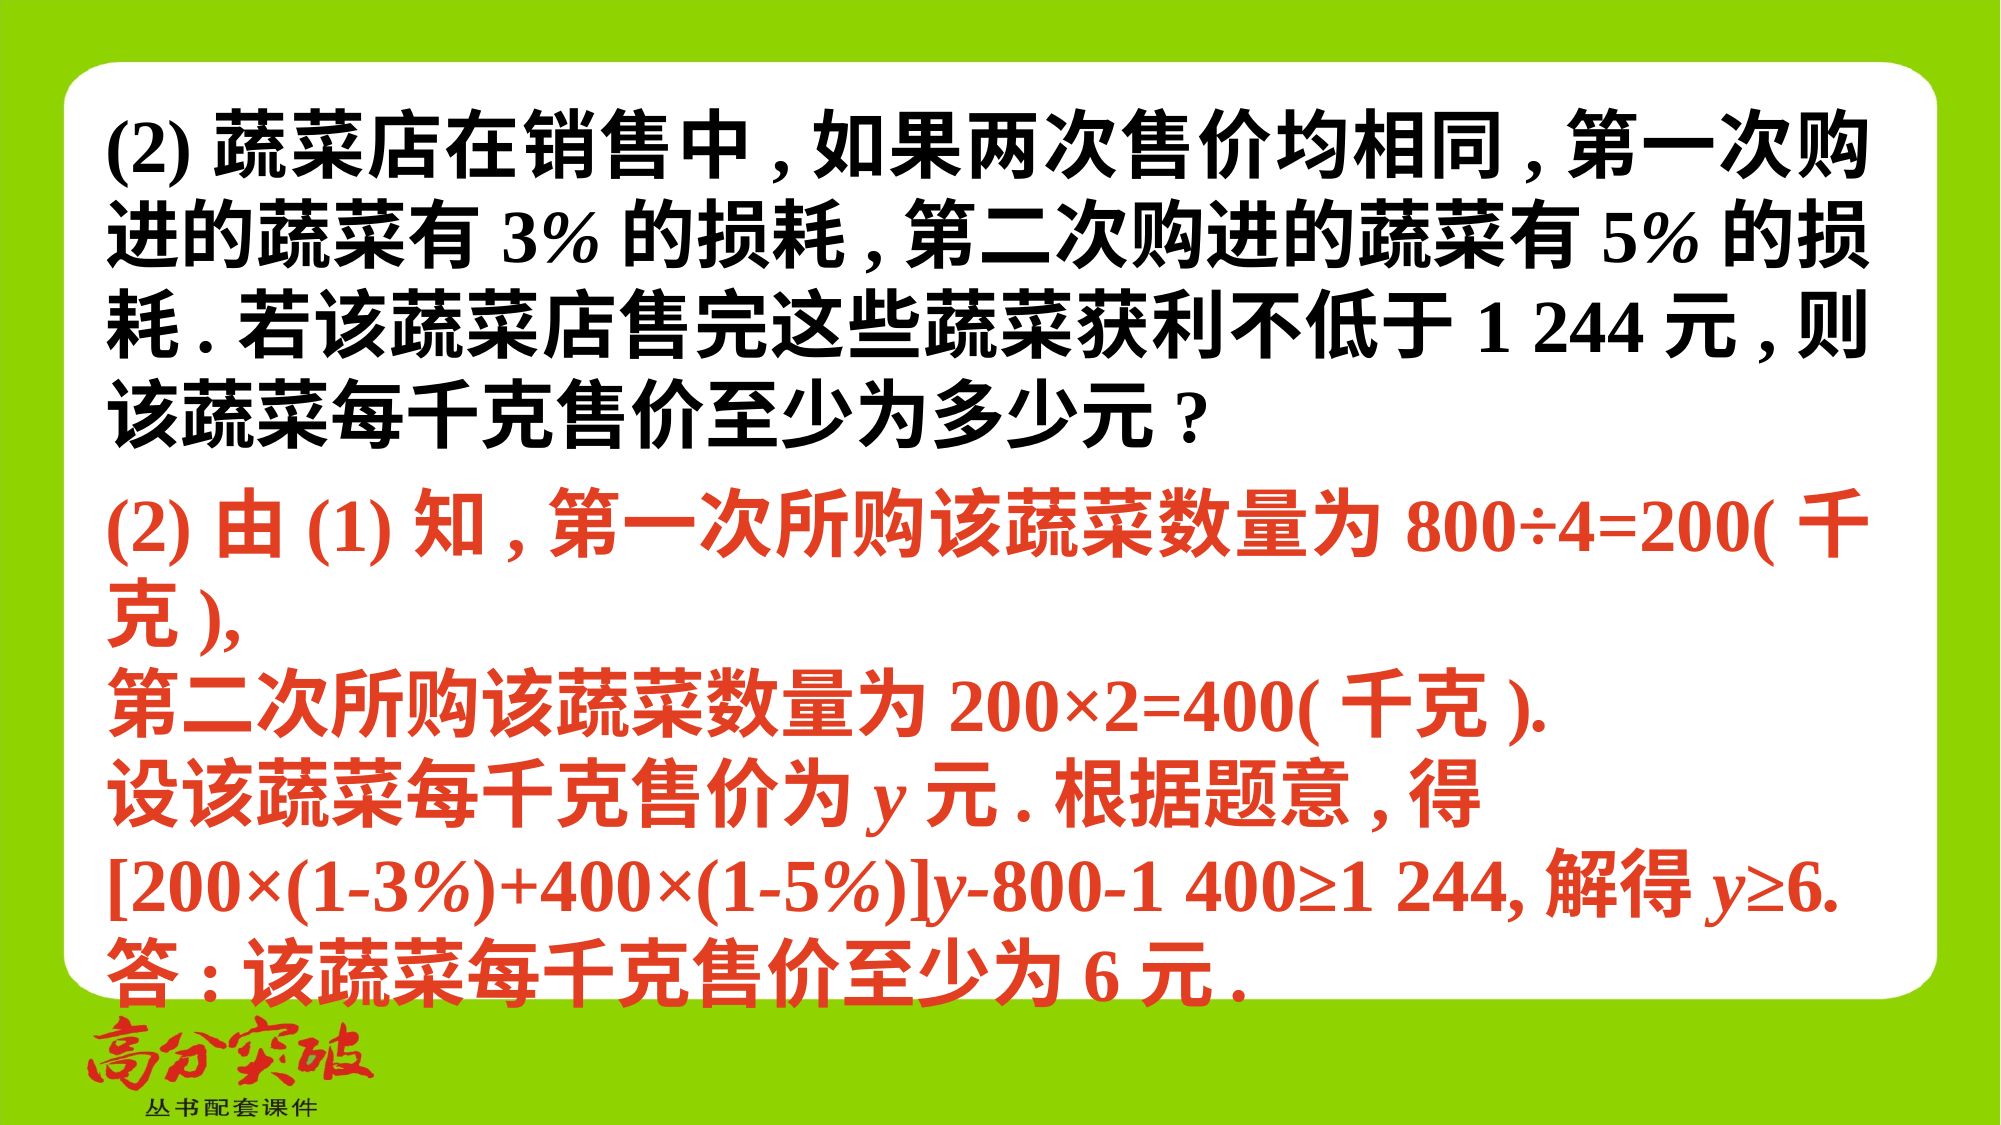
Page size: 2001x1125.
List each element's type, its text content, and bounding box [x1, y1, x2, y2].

picture [0, 0, 2001, 1125]
text_box (2)蔬菜店在销售中,如果两次售价均相同,第一次购进的蔬菜有3%的损耗,第二次购进的蔬菜有5%的损耗.若该蔬菜店售完这些蔬菜获利不低于1 244元,则该蔬菜每千克售价至少为多少元? [90, 89, 1886, 465]
text_box (2)由(1)知,第一次所购该蔬菜数量为800÷4=200(千克), 第二次所购该蔬菜数量为200×2=400(千克). 设该蔬菜每千克售价为y元.根据题意,得 [200×(1-3%)+400×(1-5%)]y-800-1 400≥1 244,解得y≥6. 答:该蔬菜每千克售价至少为6元. [90, 468, 1886, 1024]
